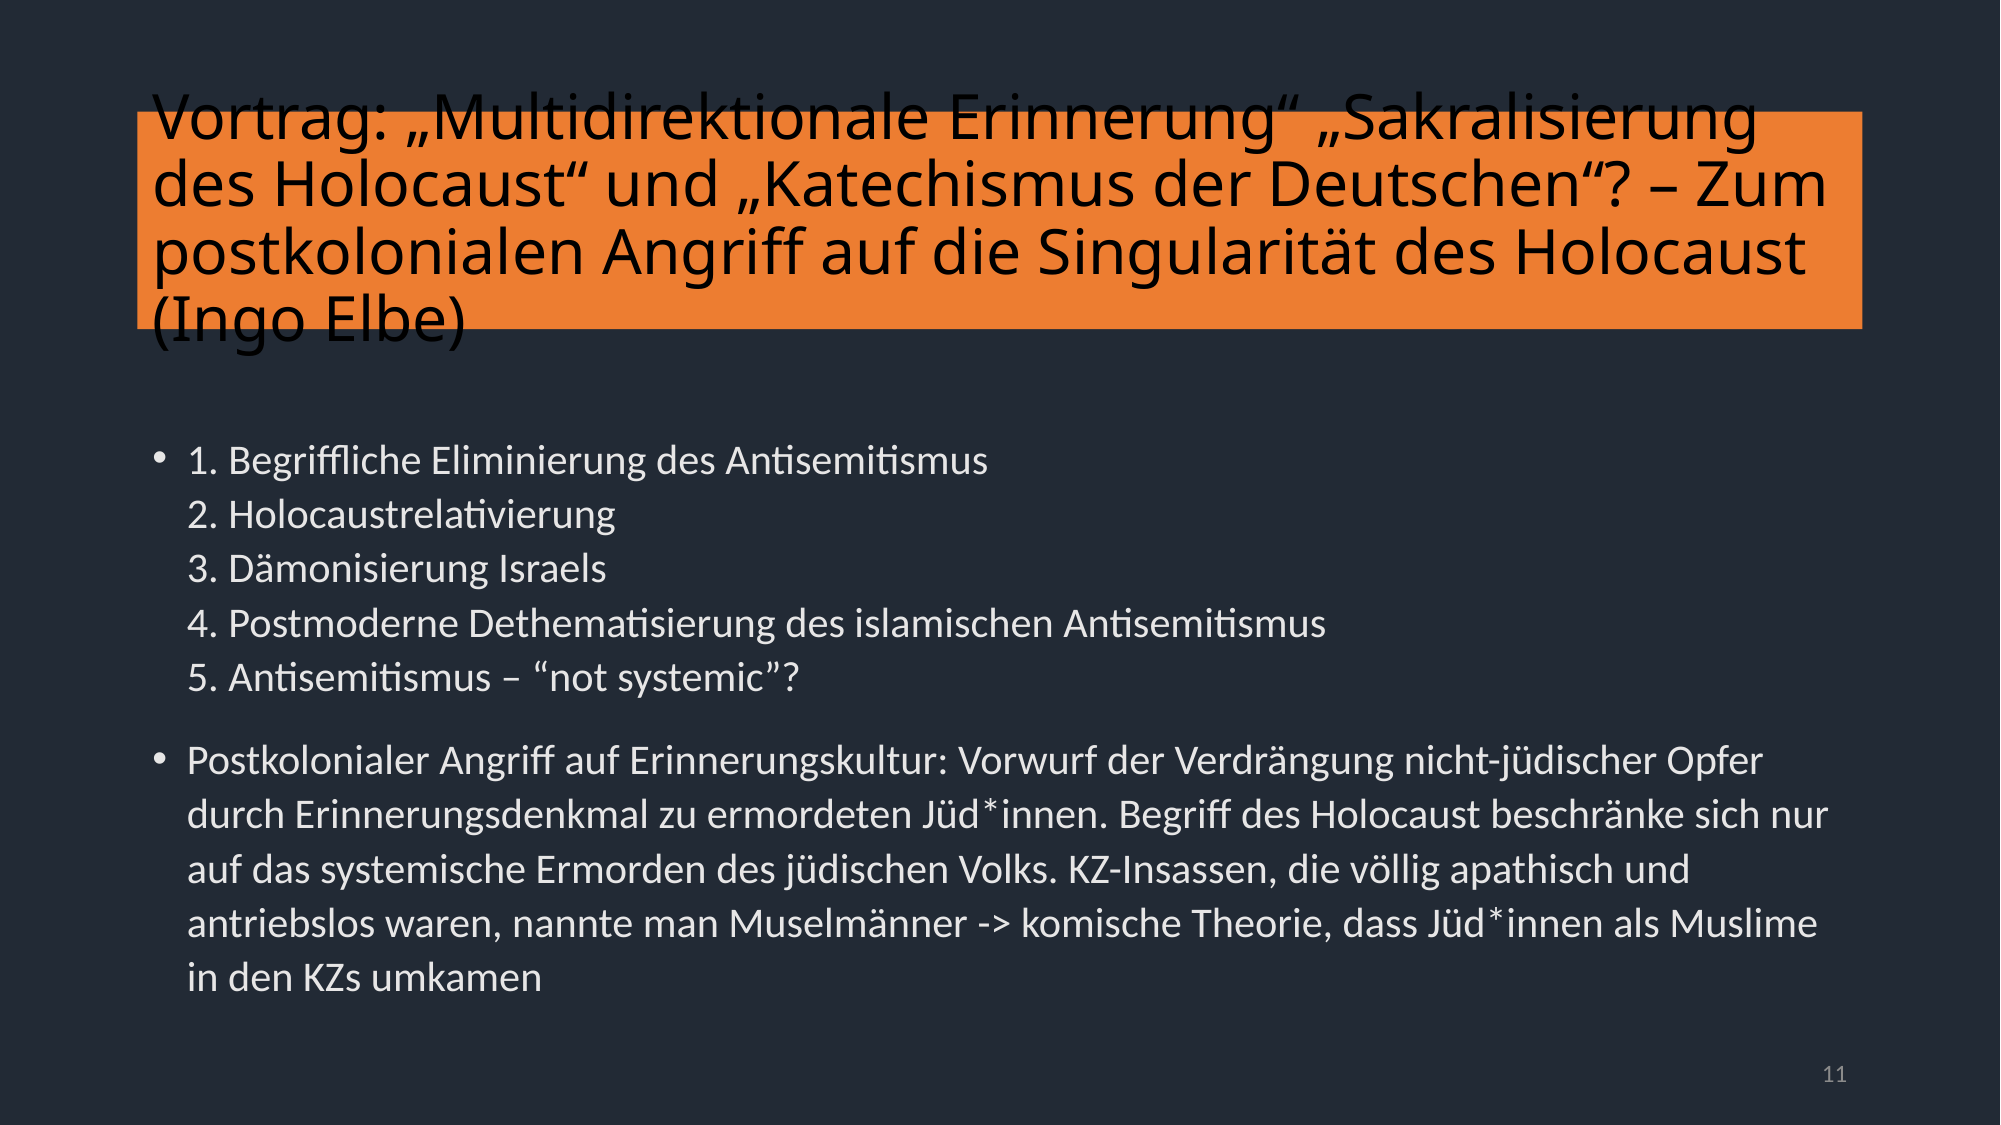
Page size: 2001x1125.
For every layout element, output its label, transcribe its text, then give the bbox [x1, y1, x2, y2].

title Vortrag: „Multidirektionale Erinnerung“ „Sakralisierung des Holocaust“ und „Katechismus der Deutschen“? – Zum postkolonialen Angriff auf die Singularität des Holocaust (Ingo Elbe) [137, 111, 1863, 330]
list 1. Begriffliche Eliminierung des Antisemitismus 2. Holocaustrelativierung 3. Dämonisierung Israels 4. Postmoderne Dethematisierung des islamischen Antisemitismus 5. Antisemitismus – “not systemic”? Postkolonialer Angriff auf Erinnerungskultur: Vorwurf der Verdrängung nicht-jüdischer Opfer durch Erinnerungsdenkmal zu ermordeten Jüd*innen. Begriff des Holocaust beschränke sich nur auf das systemische Ermorden des jüdischen Volks. KZ-Insassen, die völlig apathisch und antriebslos waren, nannte man Muselmänner -> komische Theorie, dass Jüd*innen als Muslime in den KZs umkamen [137, 420, 1863, 1014]
slide_number 11 [1412, 1042, 1863, 1103]
